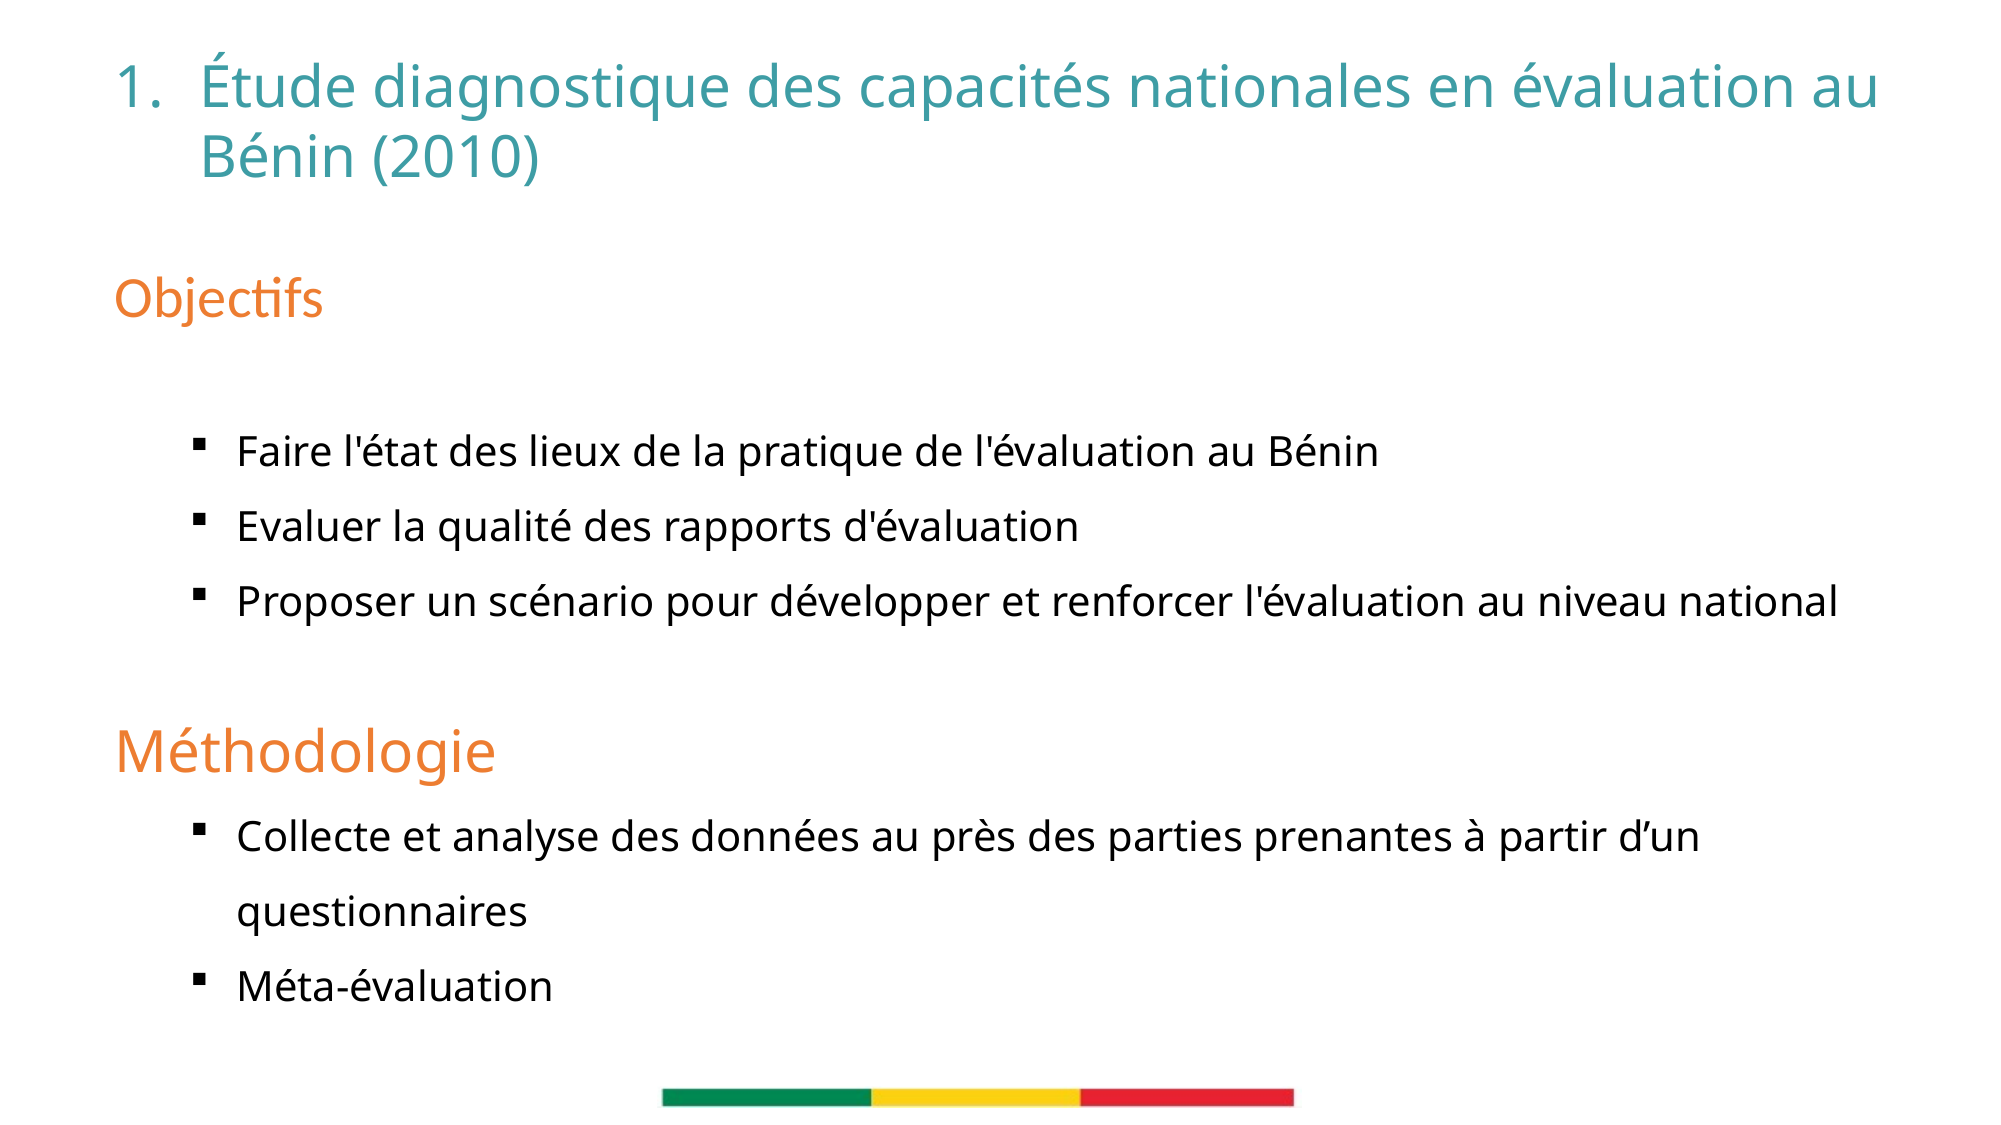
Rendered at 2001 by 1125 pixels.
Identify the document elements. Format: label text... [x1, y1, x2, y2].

text_box Étude diagnostique des capacités nationales en évaluation au Bénin (2010) Objectifs Faire l'état des lieux de la pratique de l'évaluation au Bénin Evaluer la qualité des rapports d'évaluation Proposer un scénario pour développer et renforcer l'évaluation au niveau national Méthodologie Collecte et analyse des données au près des parties prenantes à partir d’un questionnaires Méta-évaluation [100, 42, 1949, 1006]
subtitle [109, 171, 1958, 1055]
picture [657, 1085, 1302, 1108]
